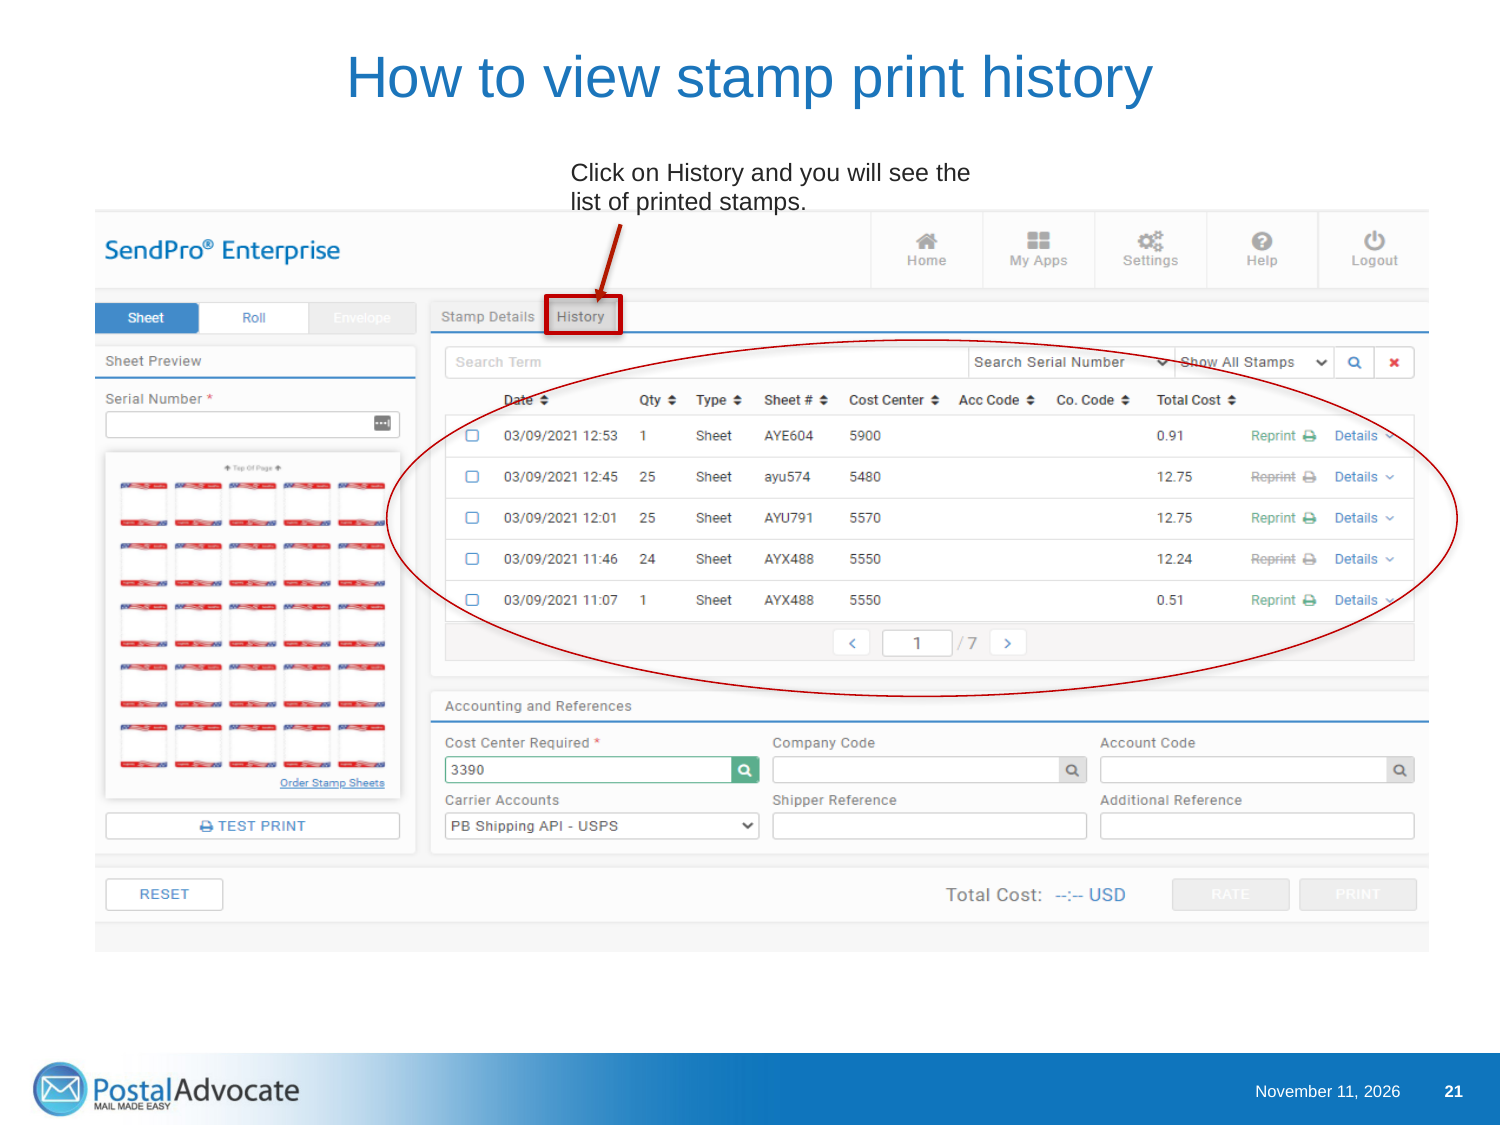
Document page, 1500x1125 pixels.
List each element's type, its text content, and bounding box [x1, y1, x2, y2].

text_box [1434, 465, 1458, 572]
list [95, 208, 1429, 952]
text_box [596, 224, 621, 303]
slide_number 21 [1371, 1067, 1479, 1114]
text_box Click on History and you will see the list of printed stamps. [555, 148, 997, 207]
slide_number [1161, 1067, 1371, 1114]
title How to view stamp print history [330, 16, 1500, 131]
picture [1, 1052, 1500, 1125]
